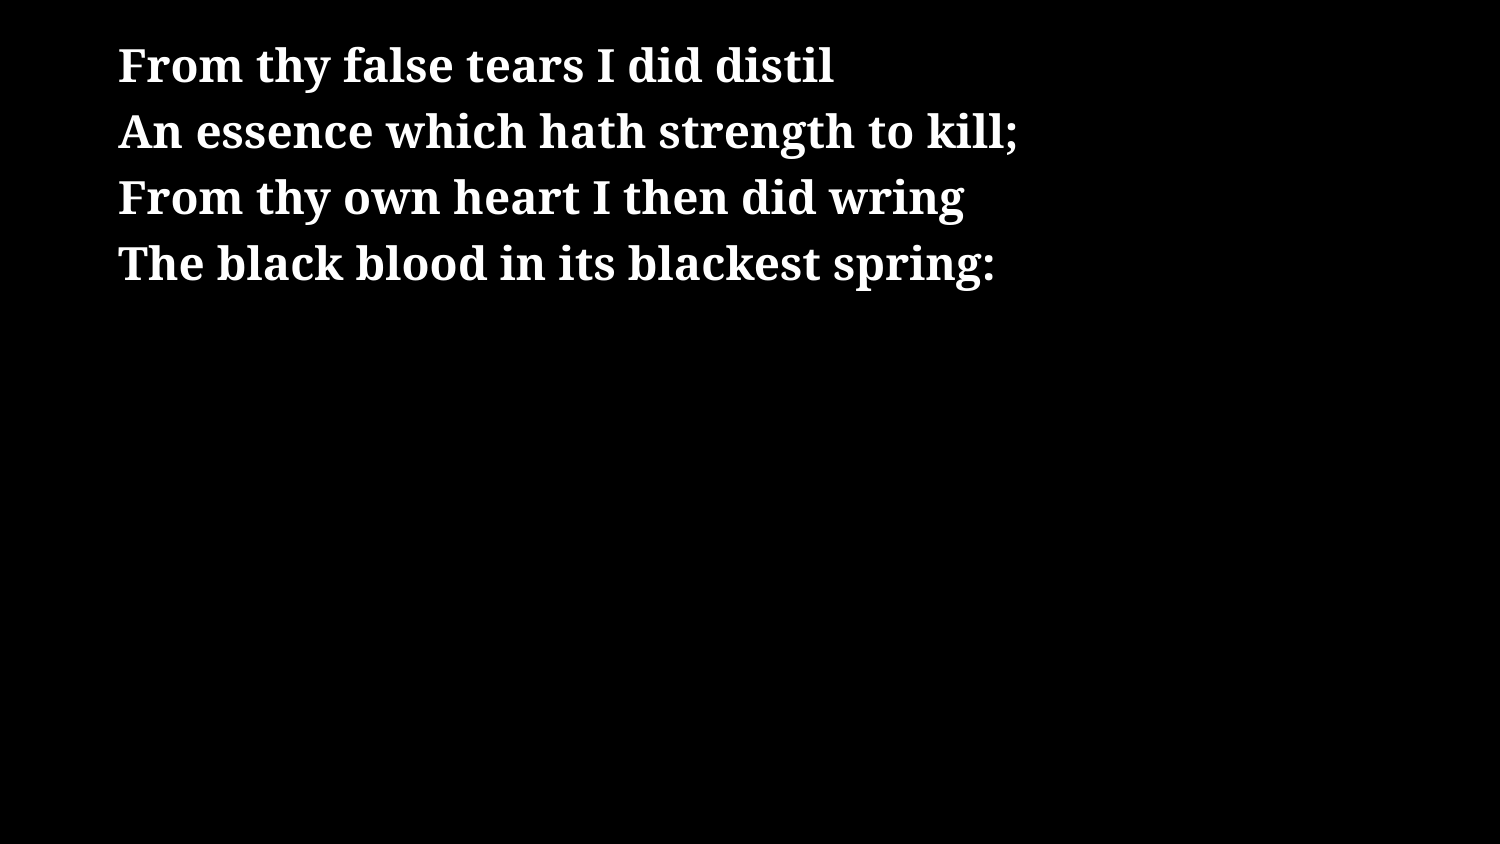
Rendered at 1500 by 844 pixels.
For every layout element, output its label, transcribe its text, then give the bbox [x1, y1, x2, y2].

title From thy false tears I did distil An essence which hath strength to kill; From thy own heart I then did wring The black blood in its blackest spring: [103, 17, 1397, 299]
